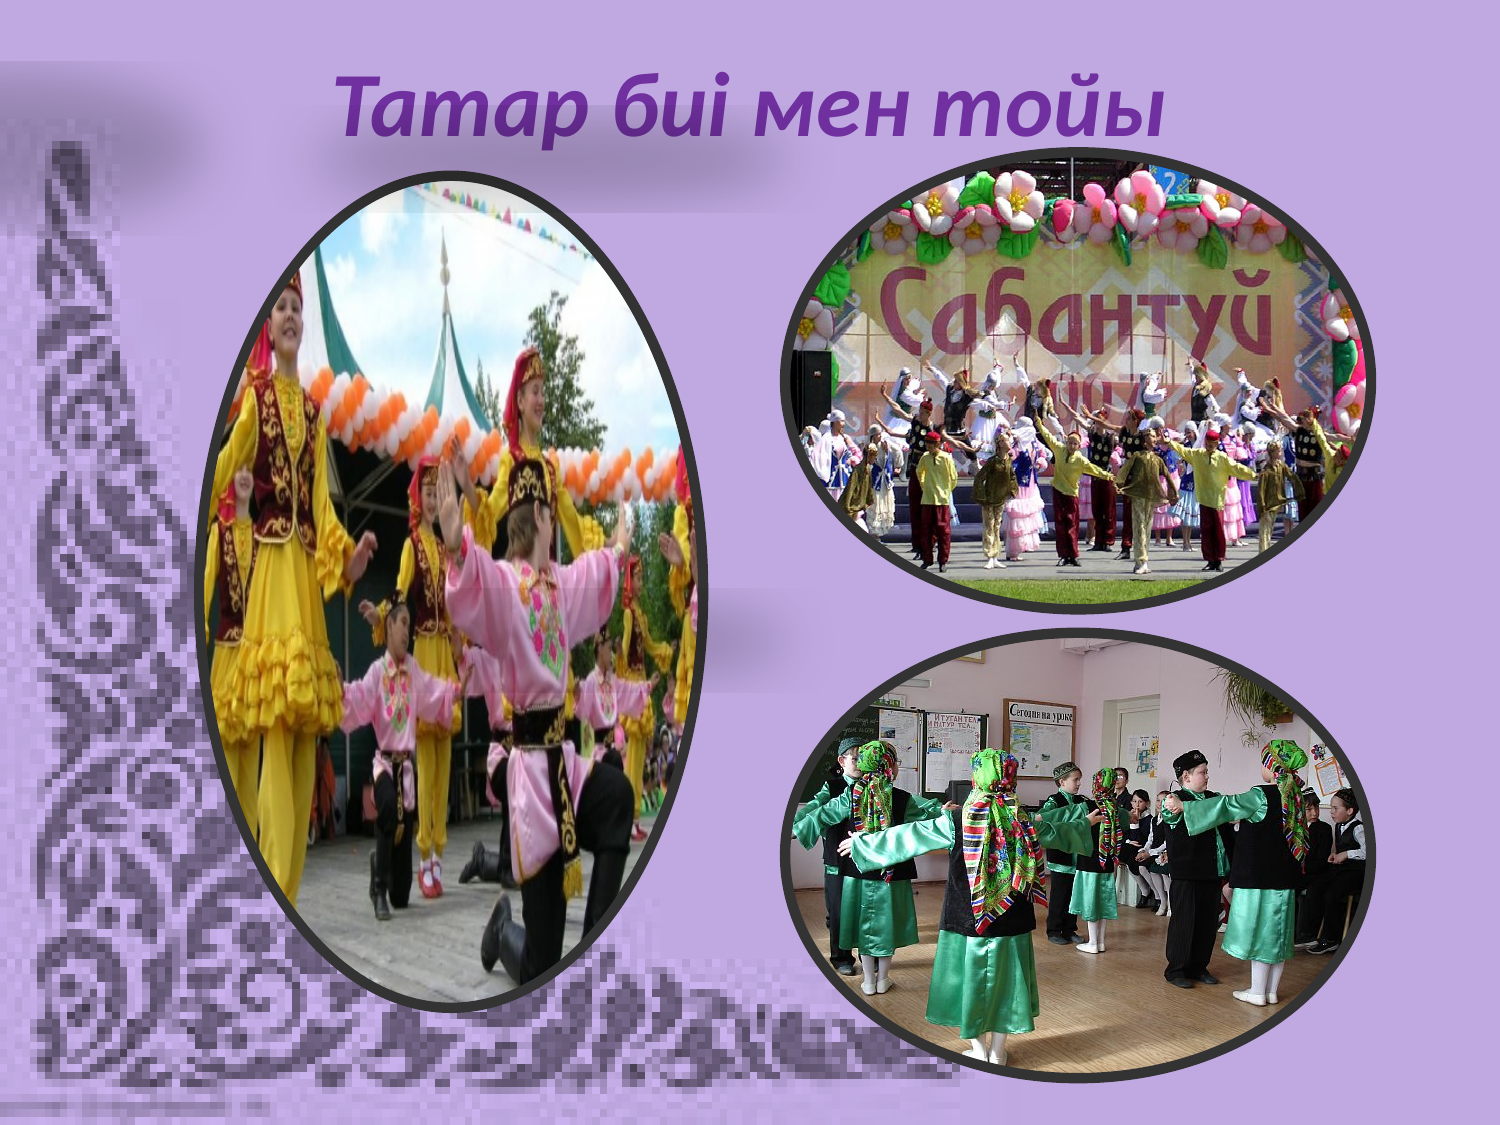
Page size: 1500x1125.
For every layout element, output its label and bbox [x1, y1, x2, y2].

list [0, 0, 1500, 1125]
picture [198, 175, 704, 1009]
picture [784, 152, 1372, 610]
picture [784, 632, 1372, 1079]
